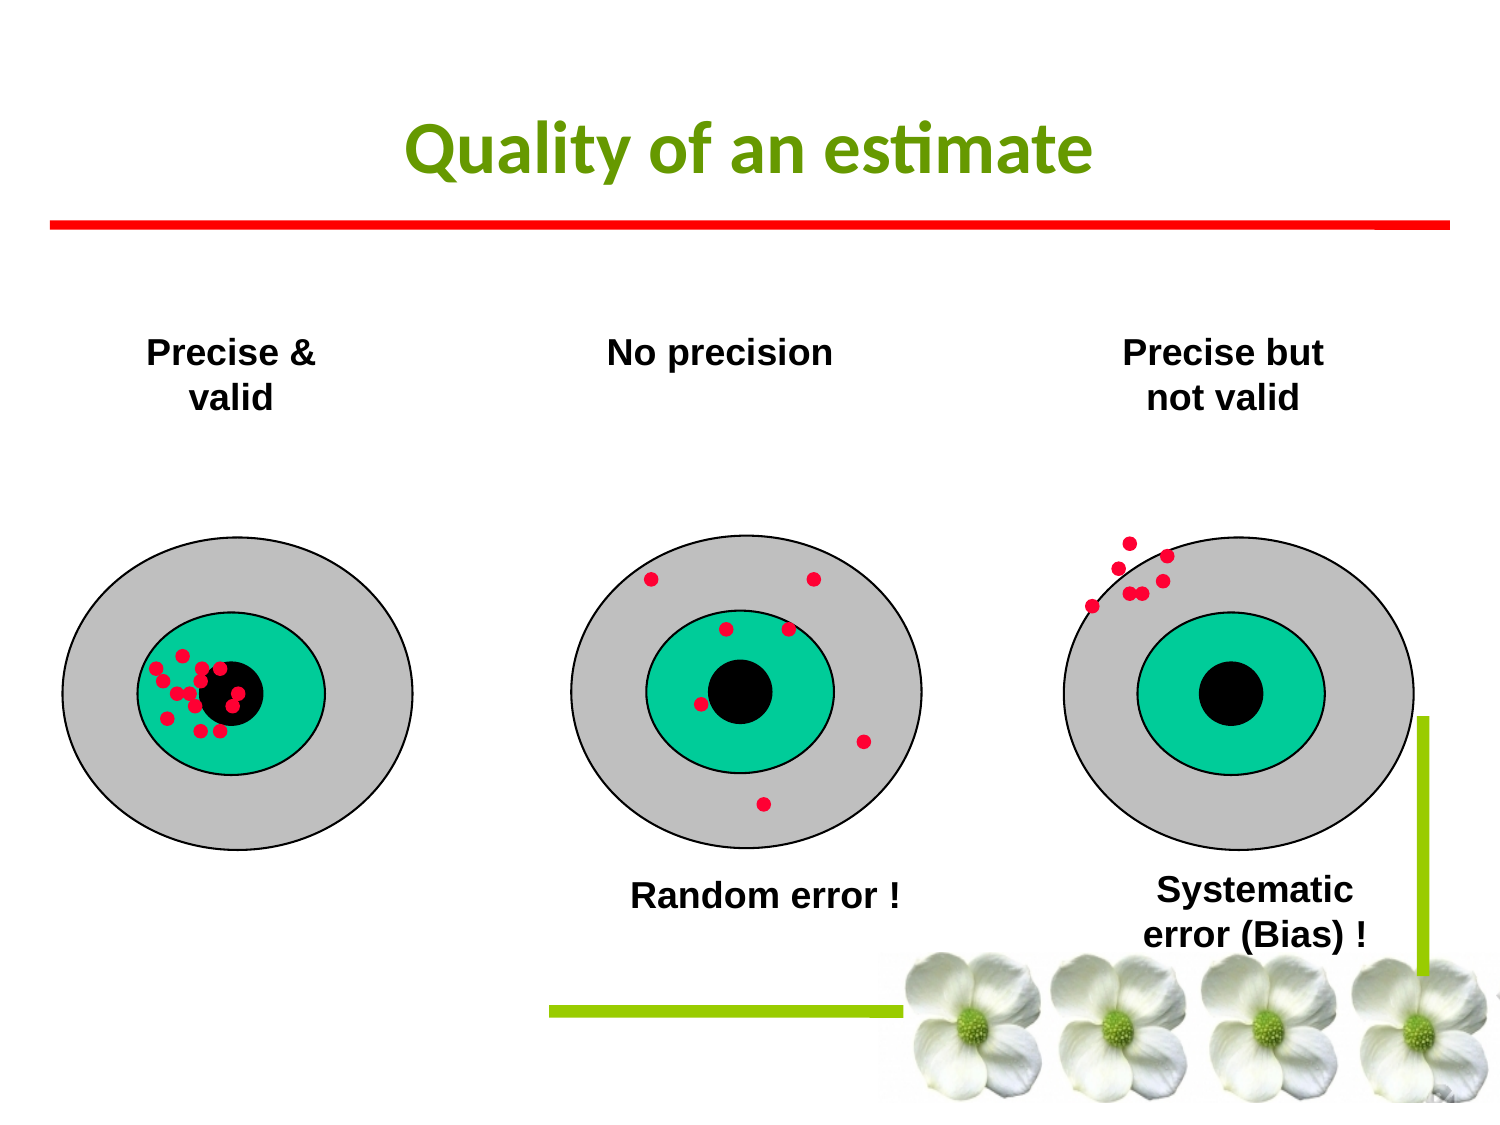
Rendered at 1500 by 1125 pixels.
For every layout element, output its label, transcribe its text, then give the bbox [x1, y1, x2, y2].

picture [878, 952, 1500, 1103]
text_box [1059, 274, 1451, 993]
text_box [149, 649, 245, 738]
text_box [492, 274, 922, 999]
text_box Precise & valid [87, 320, 375, 426]
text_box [62, 537, 413, 851]
title Quality of an estimate [0, 74, 1500, 213]
